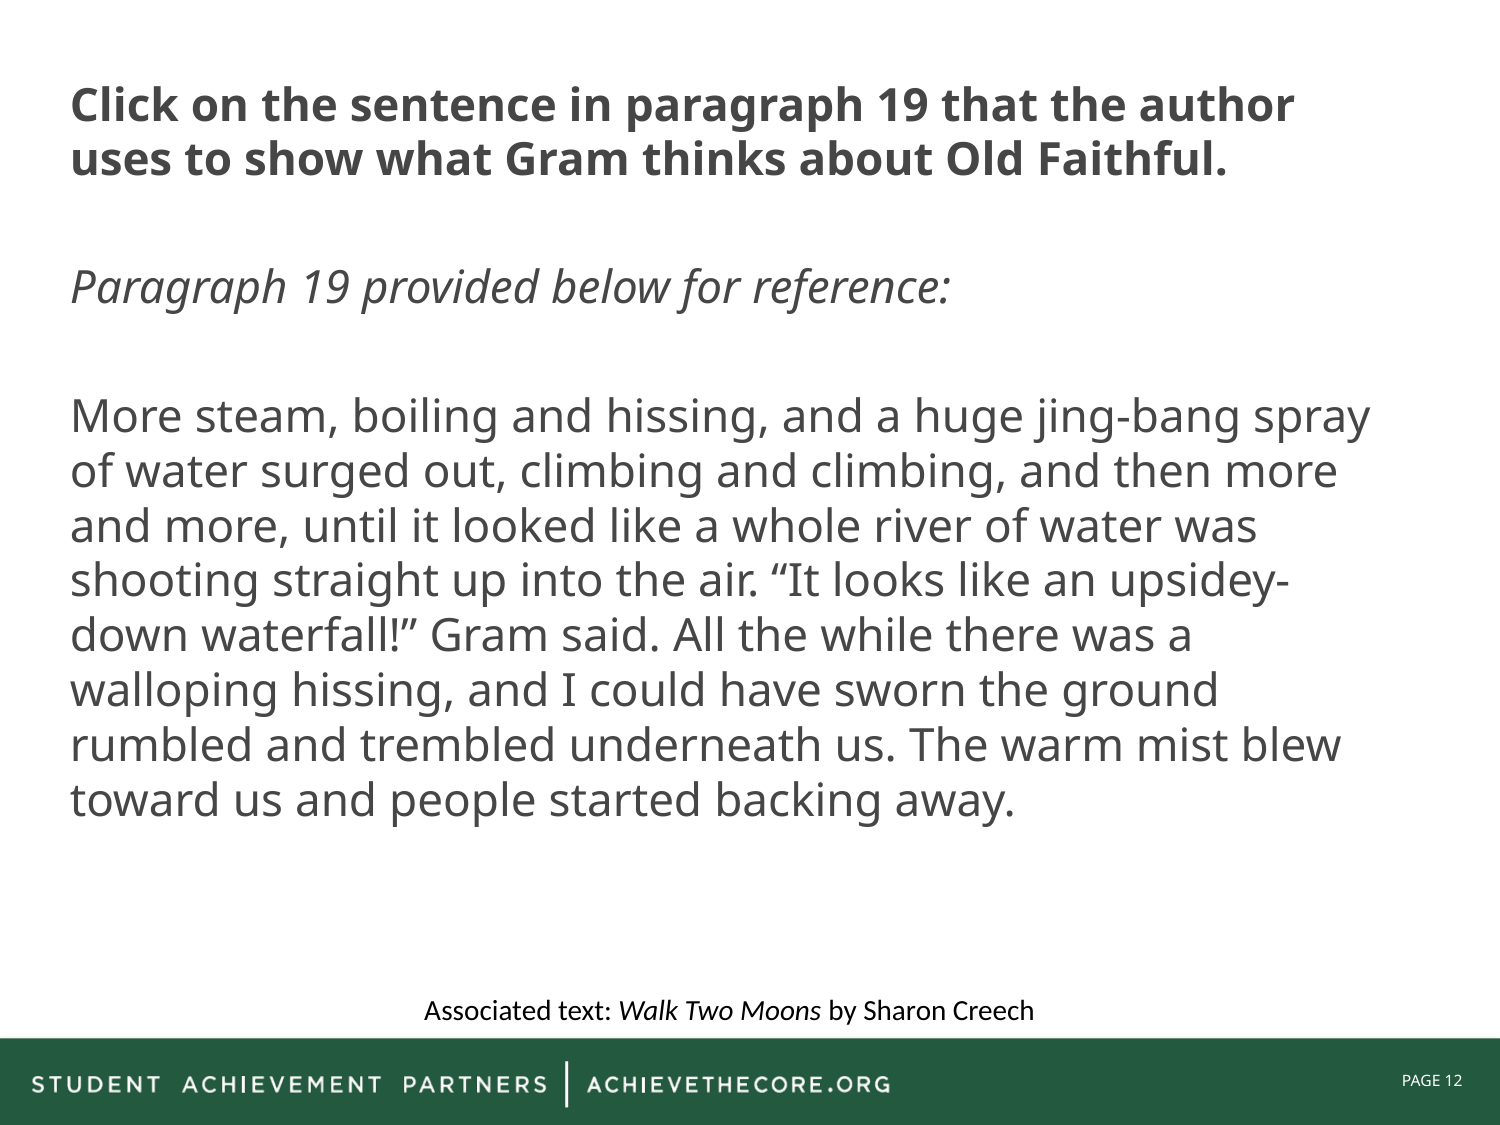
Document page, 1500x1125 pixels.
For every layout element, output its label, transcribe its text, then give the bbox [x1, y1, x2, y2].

text_box Associated text: Walk Two Moons by Sharon Creech [409, 983, 1050, 1034]
list Click on the sentence in paragraph 19 that the author uses to show what Gram thinks about Old Faithful. Paragraph 19 provided below for reference: More steam, boiling and hissing, and a huge jing-bang spray of water surged out, climbing and climbing, and then more and more, until it looked like a whole river of water was shooting straight up into the air. “It looks like an upsidey-down waterfall!” Gram said. All the while there was a walloping hissing, and I could have sworn the ground rumbled and trembled underneath us. The warm mist blew toward us and people started backing away. [54, 67, 1405, 941]
